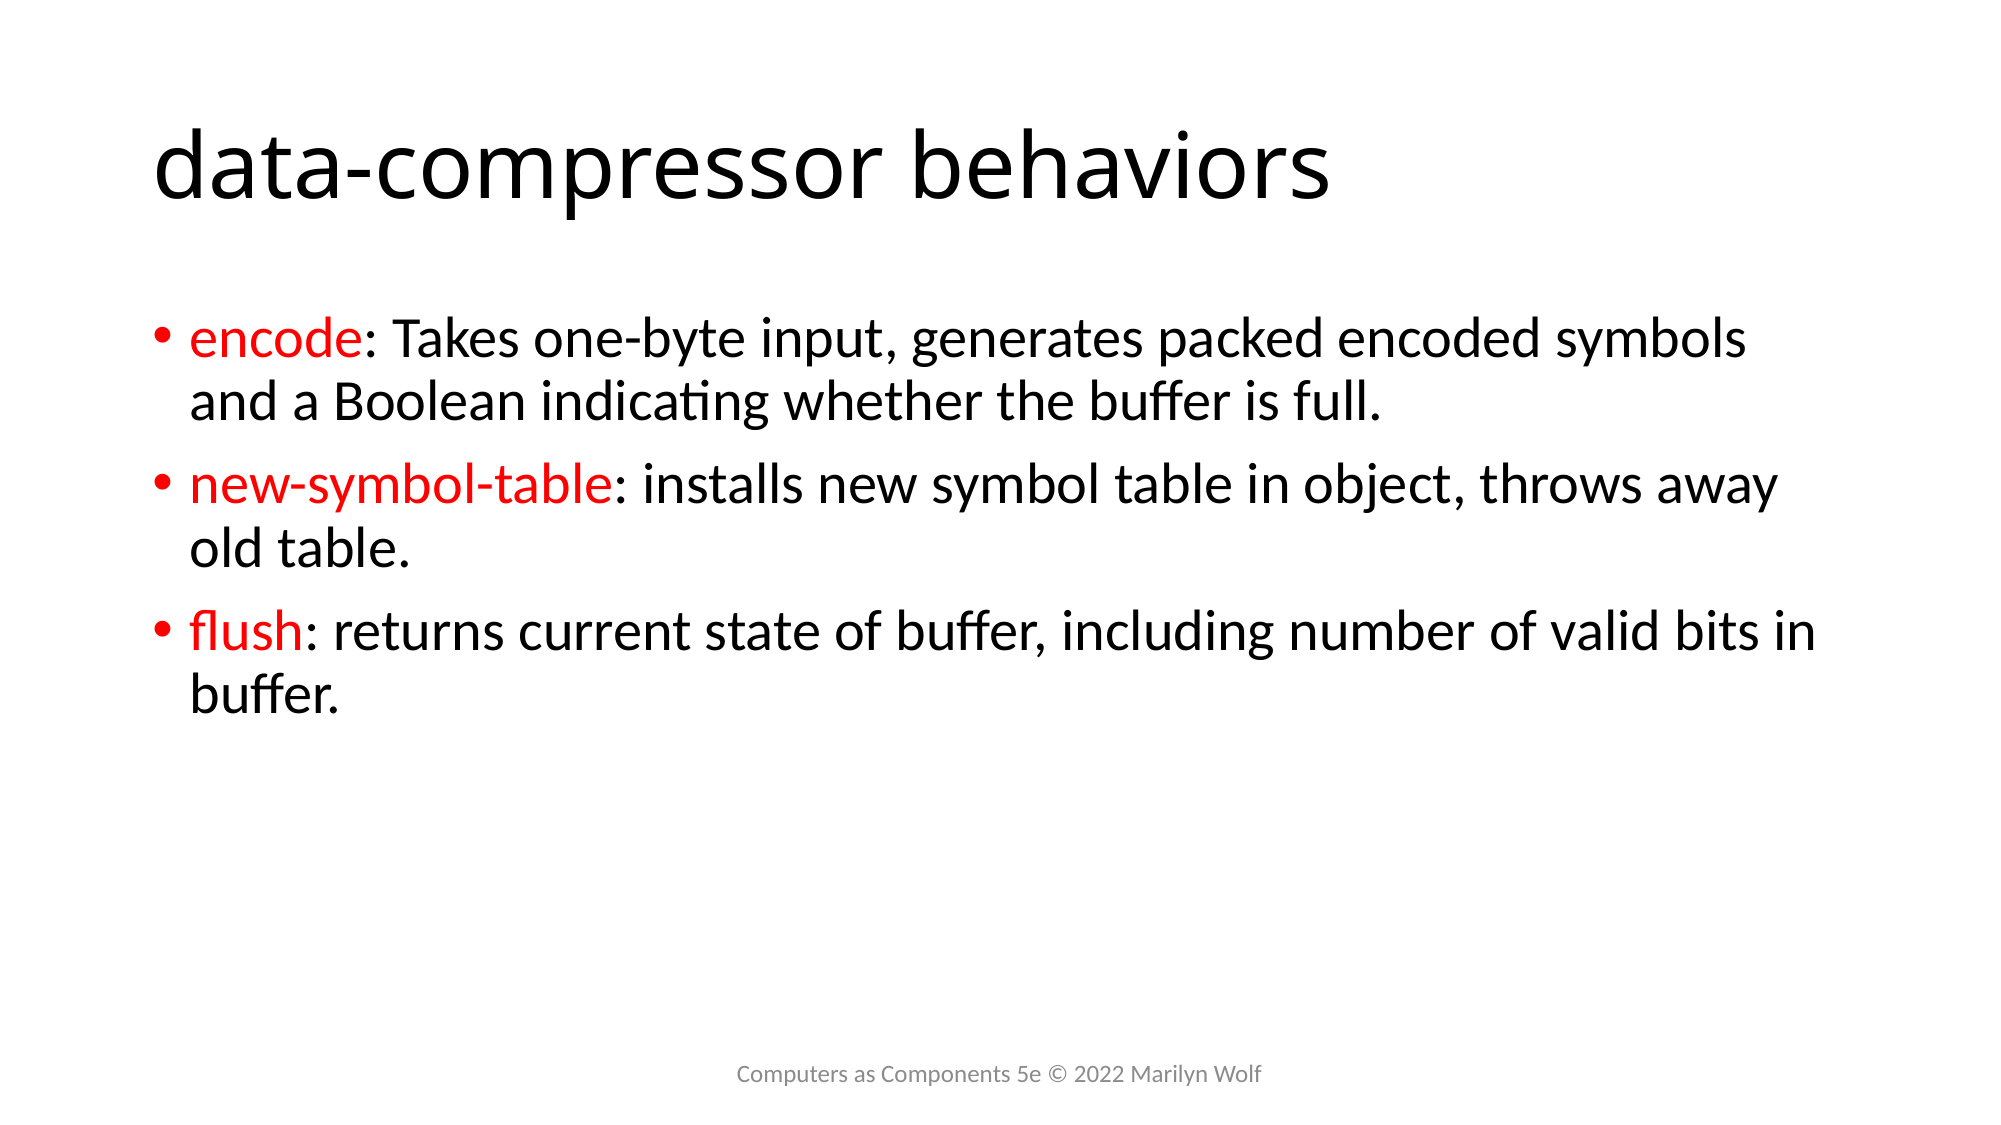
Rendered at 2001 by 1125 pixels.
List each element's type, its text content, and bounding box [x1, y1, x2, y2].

list encode: Takes one-byte input, generates packed encoded symbols and a Boolean indicating whether the buffer is full. new-symbol-table: installs new symbol table in object, throws away old table. flush: returns current state of buffer, including number of valid bits in buffer. [137, 299, 1863, 1014]
footer Computers as Components 5e © 2022 Marilyn Wolf [662, 1042, 1338, 1103]
title data-compressor behaviors [137, 59, 1863, 278]
